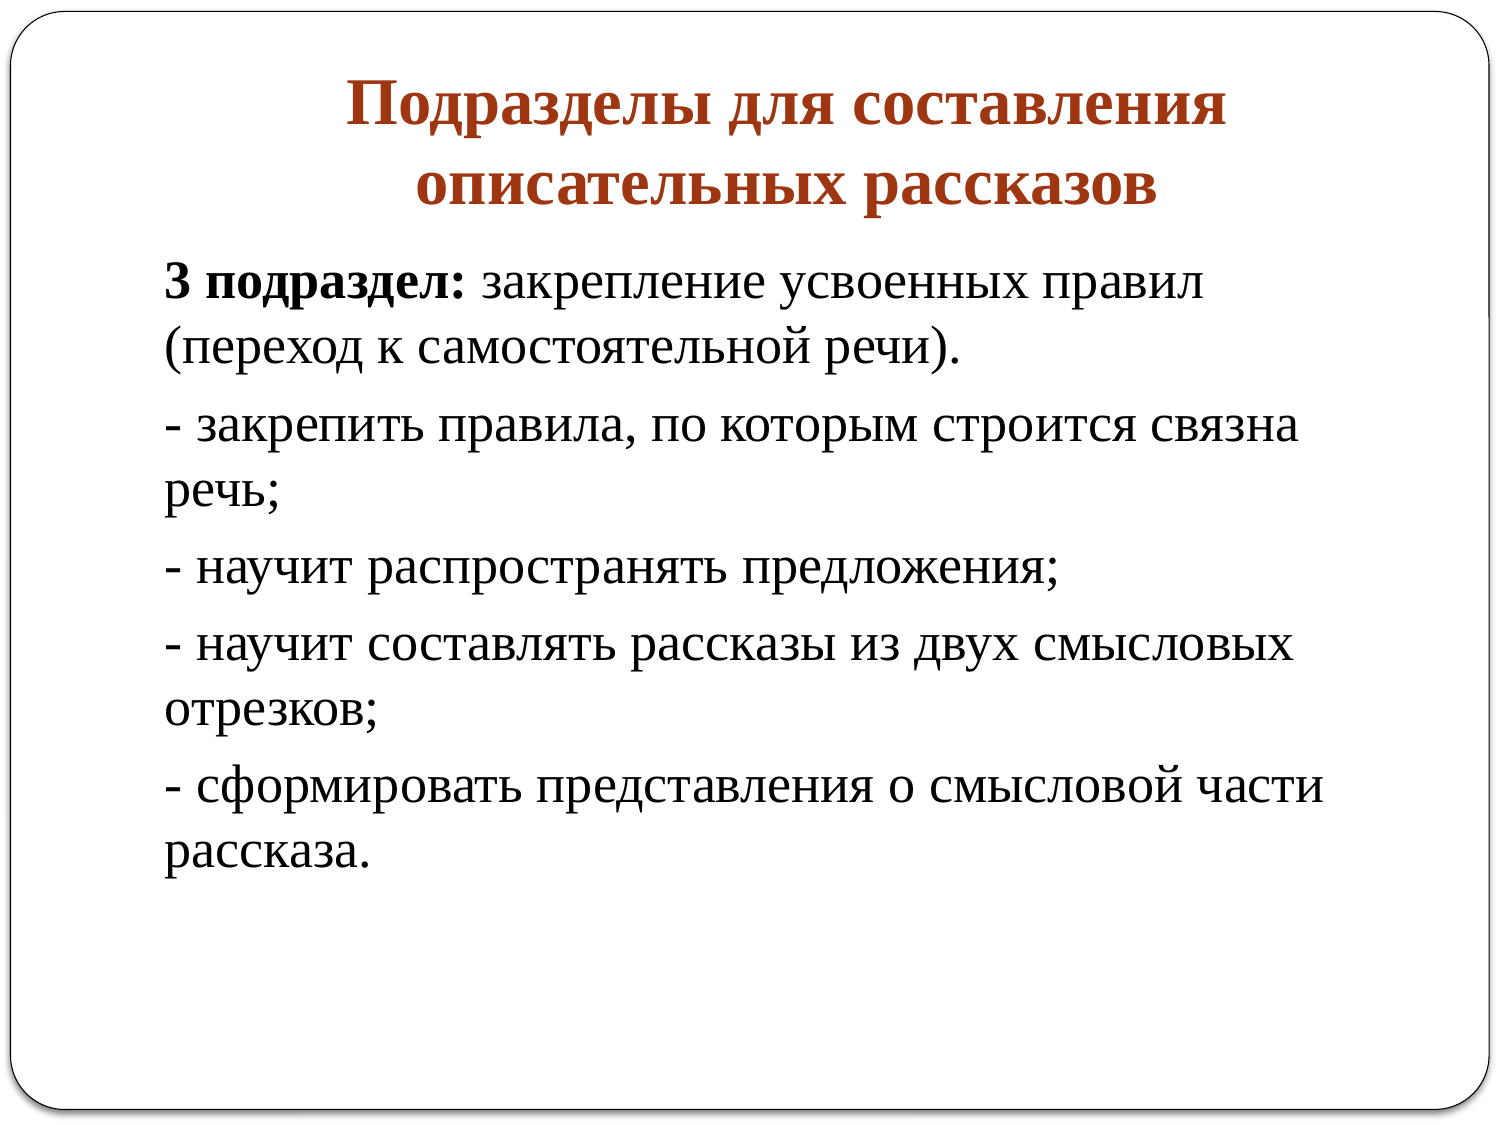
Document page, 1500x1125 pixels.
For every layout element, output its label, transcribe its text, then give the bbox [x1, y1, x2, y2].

title Подразделы для составления описательных рассказов [150, 45, 1425, 233]
list 3 подраздел: закрепление усвоенных правил (переход к самостоятельной речи). - закрепить правила, по которым строится связна речь; - научит распространять предложения; - научит составлять рассказы из двух смысловых отрезков; - сформировать представления о смысловой части рассказа. [150, 237, 1425, 988]
